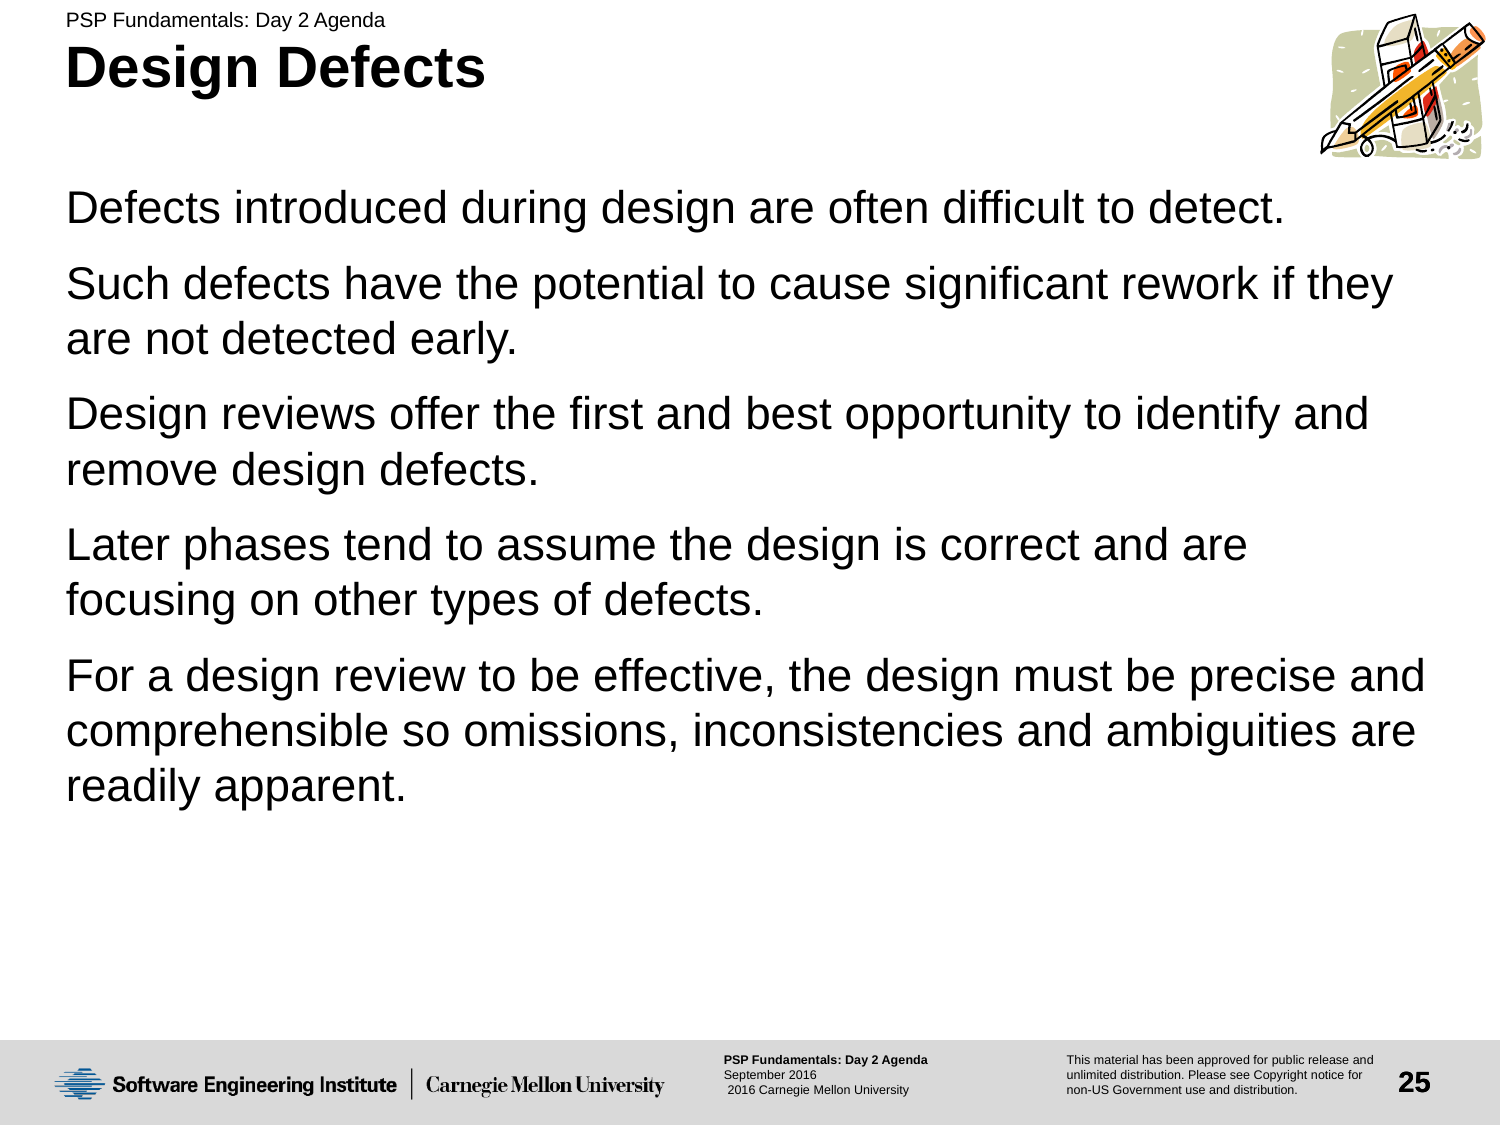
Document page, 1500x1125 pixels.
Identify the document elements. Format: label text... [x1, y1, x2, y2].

picture [1320, 11, 1489, 162]
list Defects introduced during design are often difficult to detect. Such defects have the potential to cause significant rework if they are not detected early. Design reviews offer the first and best opportunity to identify and remove design defects. Later phases tend to assume the design is correct and are focusing on other types of defects. For a design review to be effective, the design must be precise and comprehensible so omissions, inconsistencies and ambiguities are readily apparent. [65, 177, 1431, 1000]
title Design Defects [65, 37, 1320, 148]
picture [46, 1061, 673, 1104]
